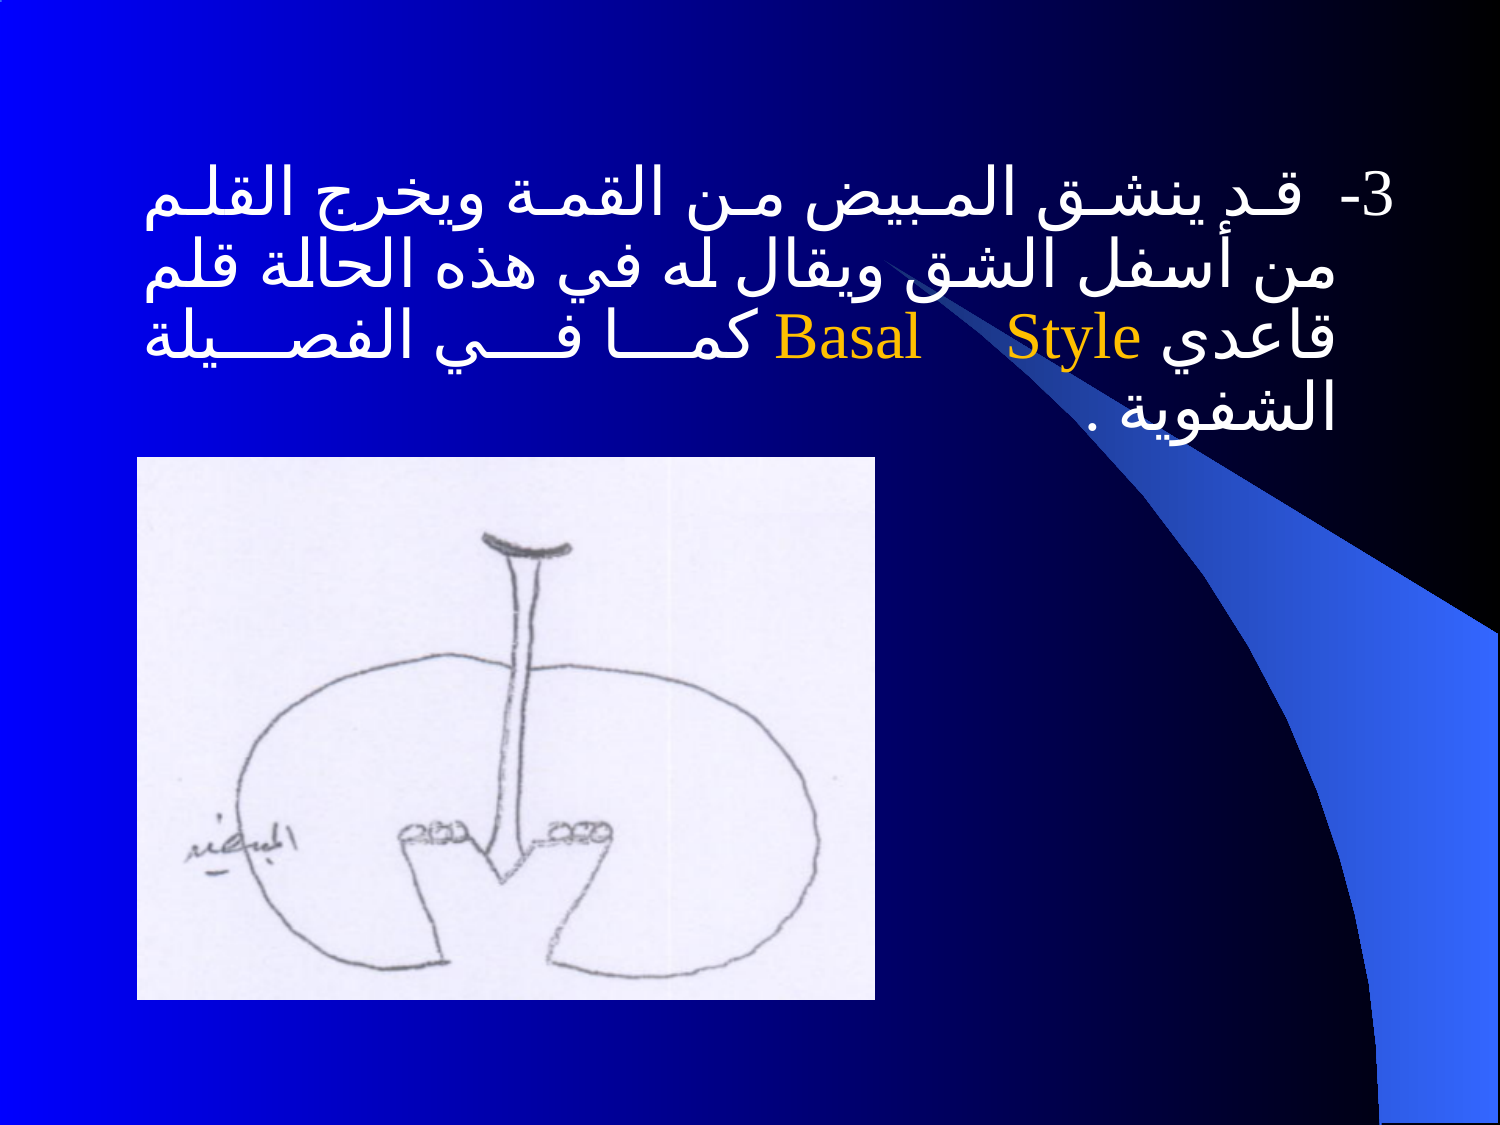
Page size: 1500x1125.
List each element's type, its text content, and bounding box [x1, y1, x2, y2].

picture [137, 456, 876, 1001]
list 3- قد ينشق المبيض من القمة ويخرج القلم من أسفل الشق ويقال له في هذه الحالة قلم قاعدي Basal Style كما في الفصيلة الشفوية . [112, 149, 1426, 426]
